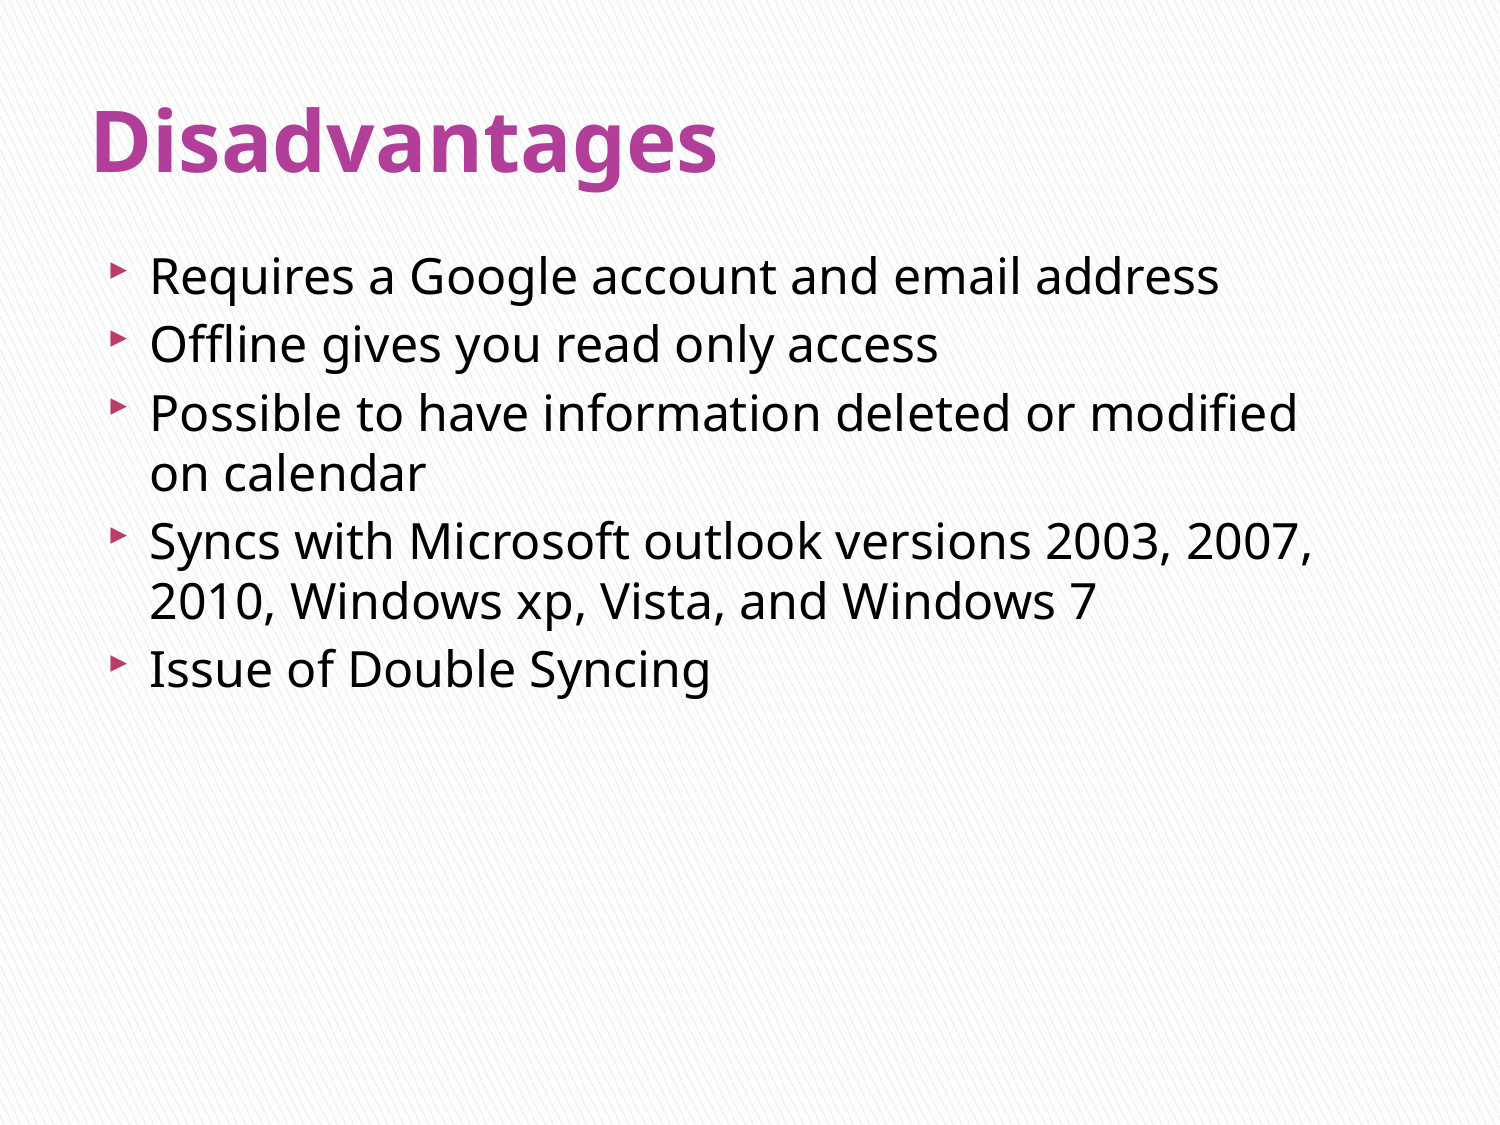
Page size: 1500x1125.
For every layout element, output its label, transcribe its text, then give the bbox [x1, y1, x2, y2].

list Requires a Google account and email address Offline gives you read only access Possible to have information deleted or modified on calendar Syncs with Microsoft outlook versions 2003, 2007, 2010, Windows xp, Vista, and Windows 7 Issue of Double Syncing [75, 236, 1350, 900]
title Disadvantages [75, 44, 1425, 233]
